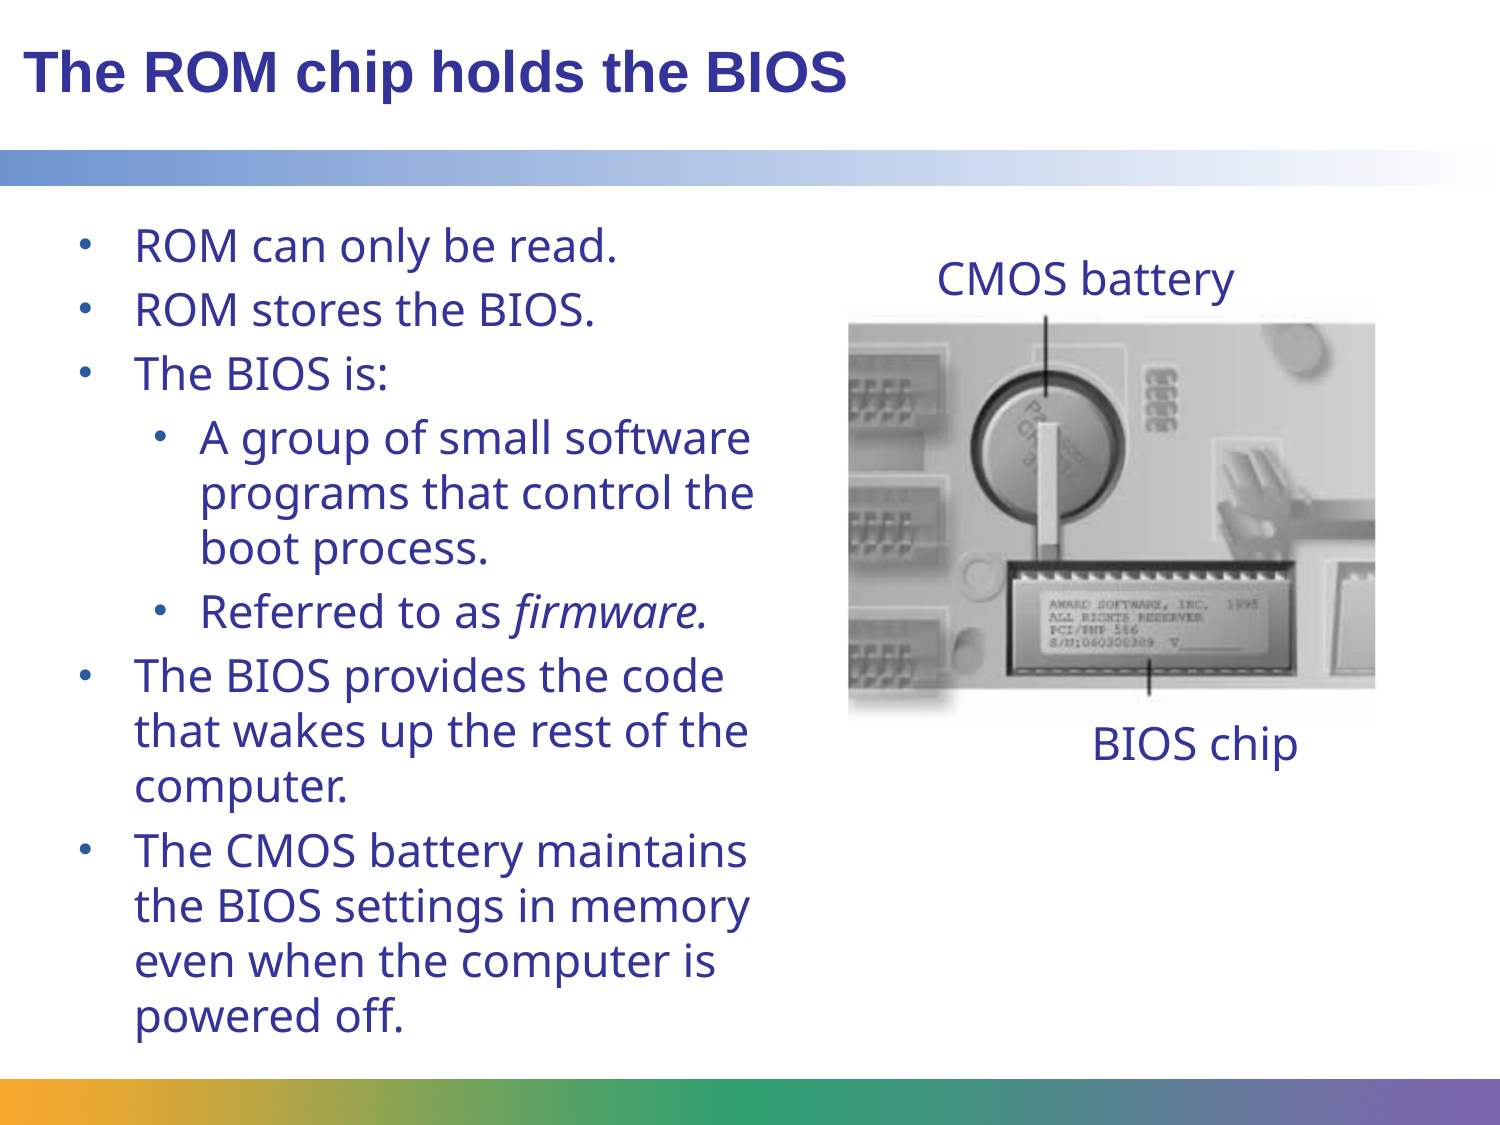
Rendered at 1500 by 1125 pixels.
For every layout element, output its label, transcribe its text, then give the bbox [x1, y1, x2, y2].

picture [846, 302, 1378, 723]
picture [0, 1079, 1500, 1125]
text_box BIOS chip [1004, 707, 1387, 776]
text_box CMOS battery [894, 242, 1277, 300]
title The ROM chip holds the BIOS [8, 0, 1084, 138]
list ROM can only be read. ROM stores the BIOS. The BIOS is: A group of small software programs that control the boot process. Referred to as firmware. The BIOS provides the code that wakes up the rest of the computer. The CMOS battery maintains the BIOS settings in memory even when the computer is powered off. [62, 208, 827, 1110]
